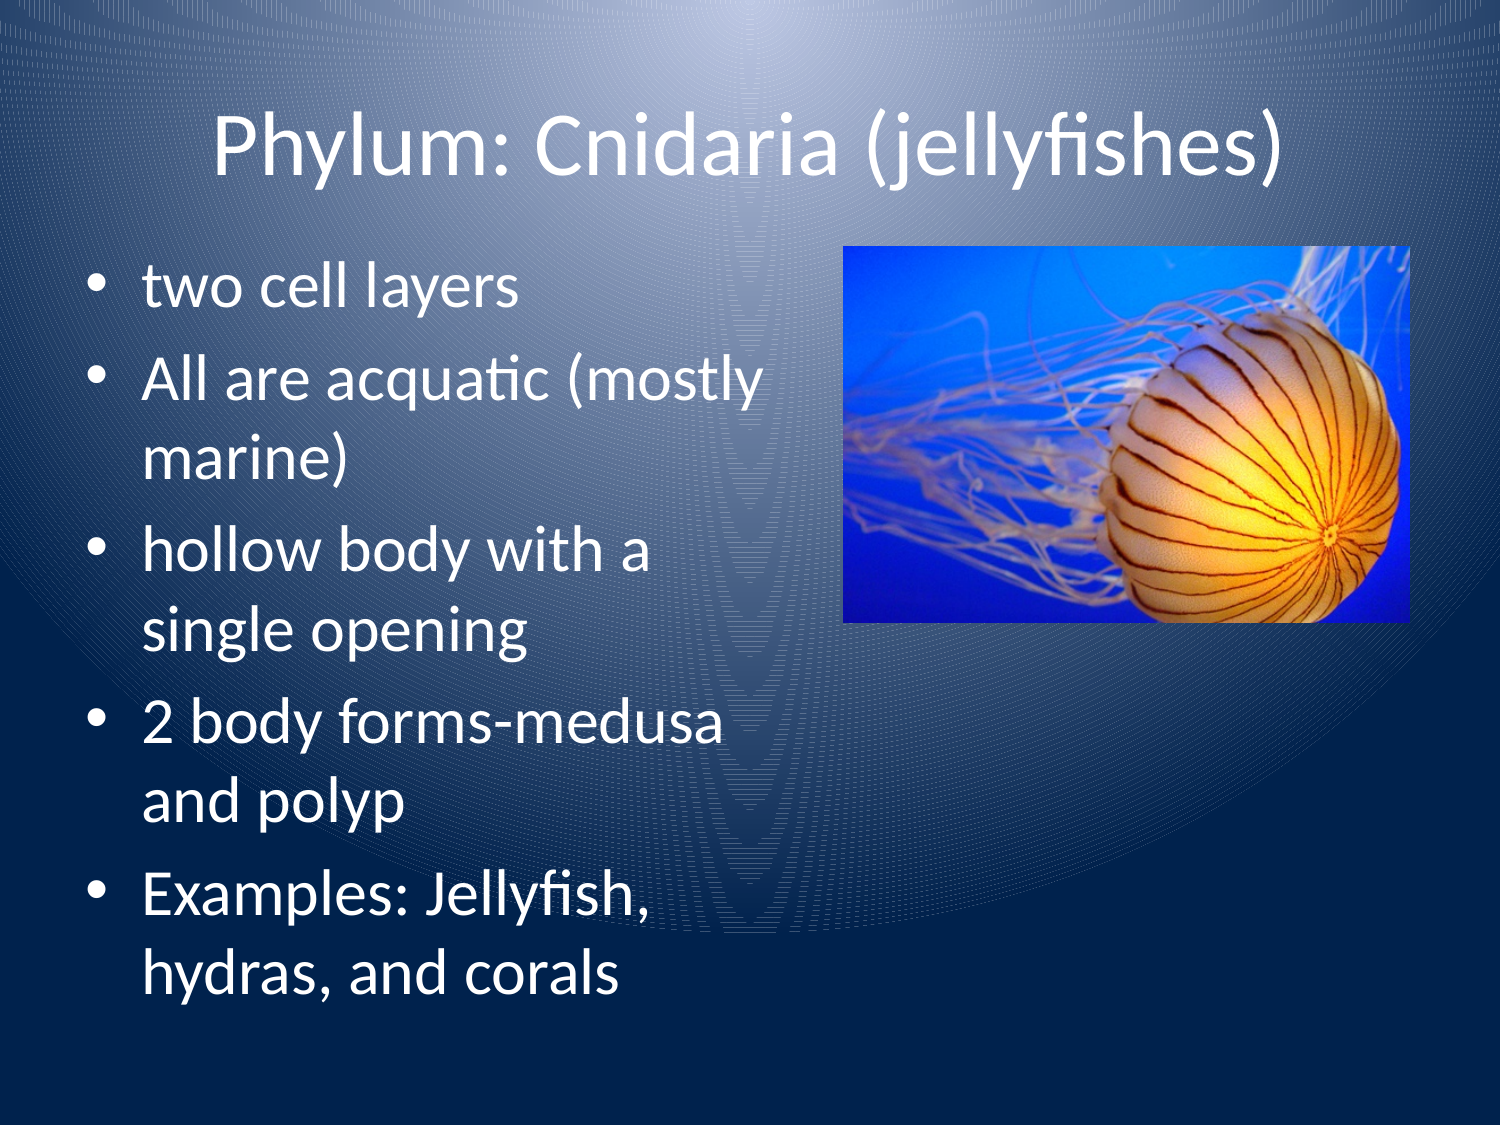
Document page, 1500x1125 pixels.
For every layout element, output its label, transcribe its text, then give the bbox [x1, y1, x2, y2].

title Phylum: Cnidaria (jellyfishes) [75, 45, 1425, 233]
list two cell layers All are acquatic (mostly marine) hollow body with a single opening 2 body forms-medusa and polyp Examples: Jellyfish, hydras, and corals [70, 234, 786, 1020]
picture [843, 245, 1410, 623]
